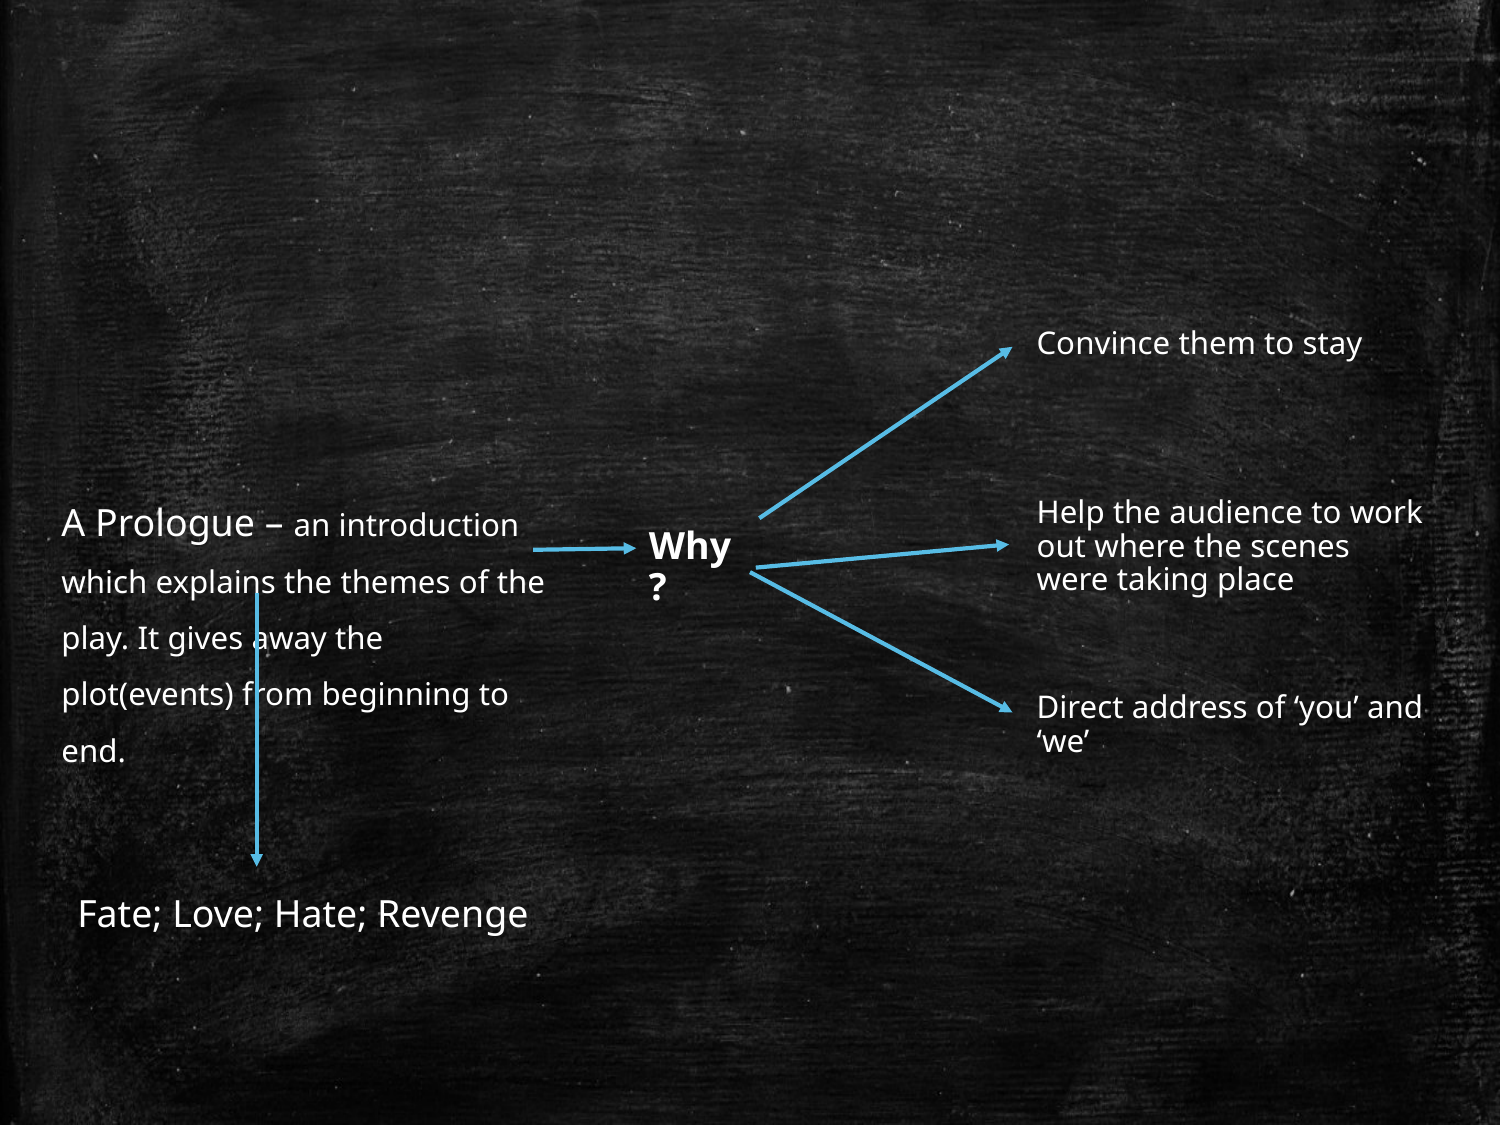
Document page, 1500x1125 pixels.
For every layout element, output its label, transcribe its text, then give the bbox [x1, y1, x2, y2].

text_box Why? [633, 519, 756, 616]
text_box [755, 544, 1010, 548]
text_box Help the audience to work out where the scenes were taking place [1021, 489, 1444, 605]
text_box Fate; Love; Hate; Revenge [62, 887, 613, 943]
text_box A Prologue – an introduction which explains the themes of the play. It gives away the plot(events) from beginning to end. [46, 468, 572, 776]
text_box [749, 572, 1013, 713]
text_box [759, 346, 1013, 519]
text_box Direct address of ‘you’ and ‘we’ [1021, 684, 1463, 767]
text_box Convince them to stay [1021, 320, 1444, 369]
